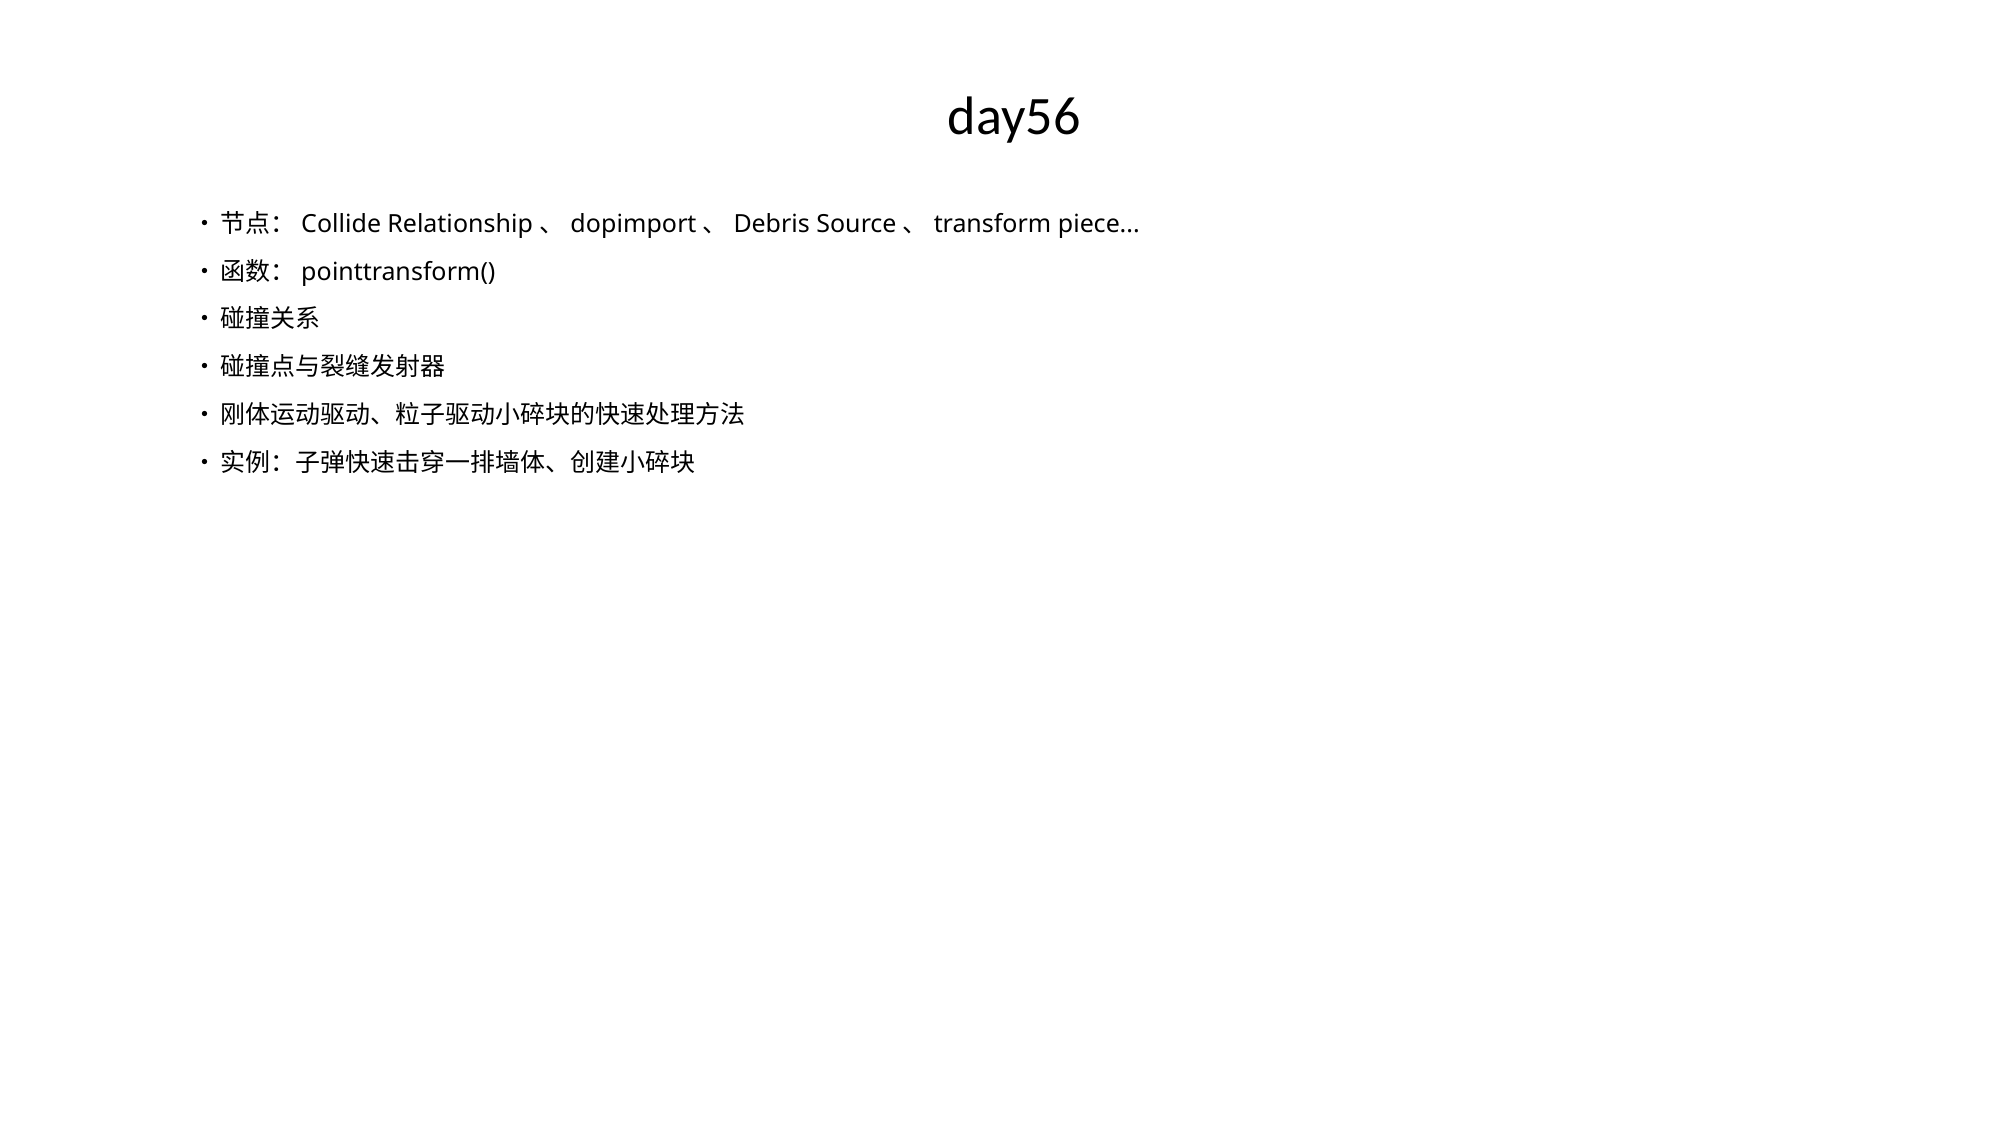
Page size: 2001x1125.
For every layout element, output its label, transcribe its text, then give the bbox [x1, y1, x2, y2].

title day56 [543, 41, 1486, 154]
subtitle • 节点：Collide Relationship、dopimport、Debris Source、transform piece... • 函数：pointtransform() • 碰撞关系 • 碰撞点与裂缝发射器 • 刚体运动驱动、粒子驱动小碎块的快速处理方法 • 实例：子弹快速击穿一排墙体、创建小碎块 [176, 203, 1815, 903]
